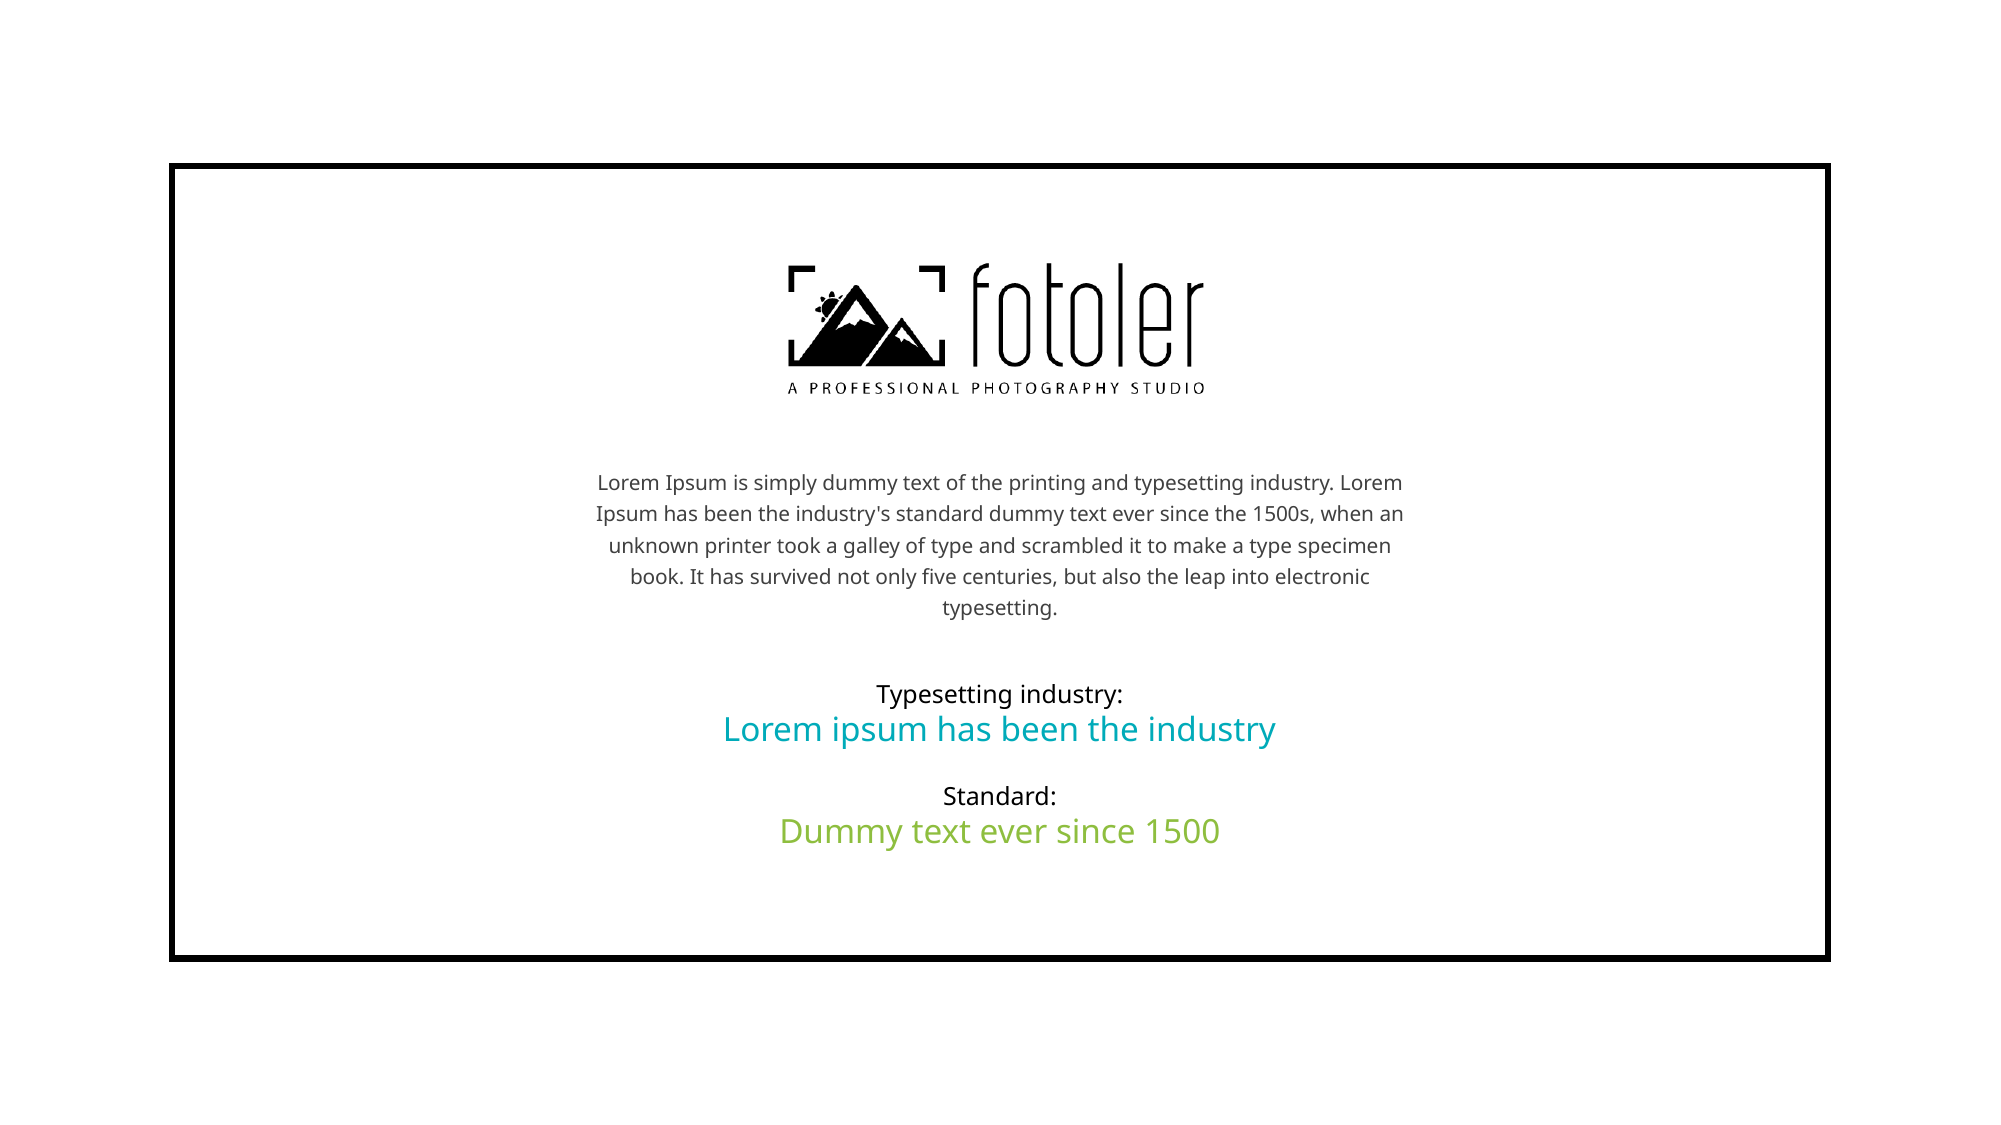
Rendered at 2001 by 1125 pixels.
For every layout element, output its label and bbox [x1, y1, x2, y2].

text_box [578, 259, 1422, 866]
text_box [171, 165, 1829, 960]
